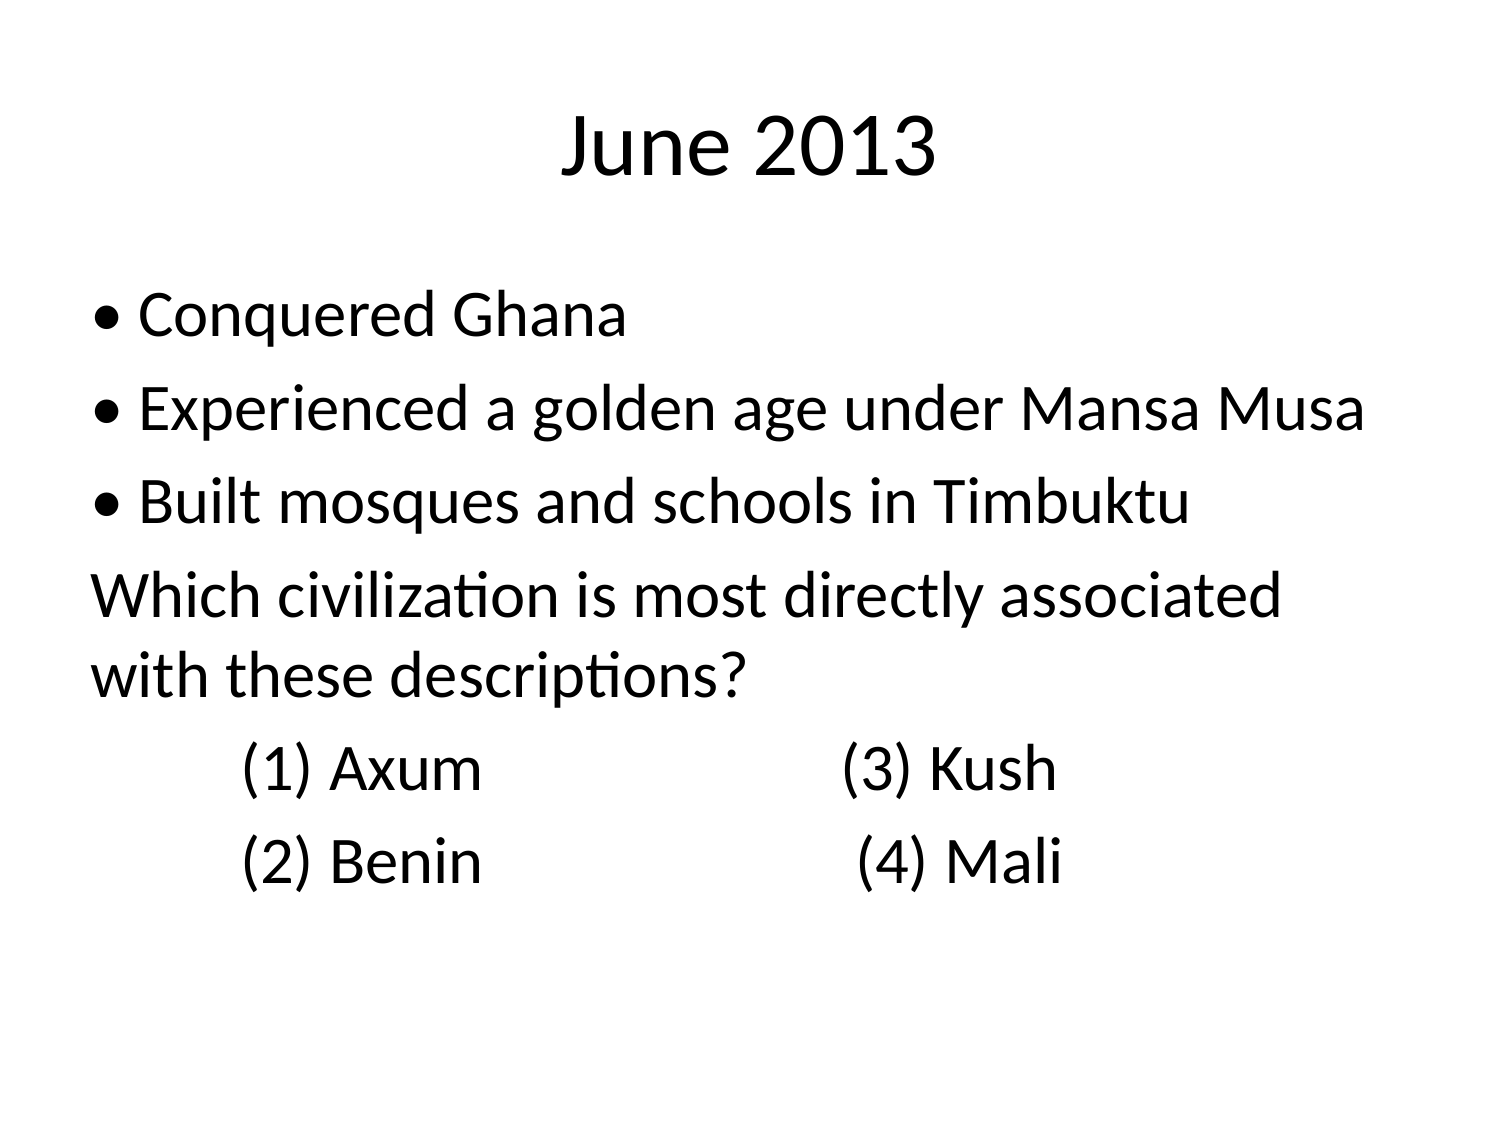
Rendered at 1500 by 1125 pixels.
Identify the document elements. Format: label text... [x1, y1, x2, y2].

list • Conquered Ghana • Experienced a golden age under Mansa Musa • Built mosques and schools in Timbuktu Which civilization is most directly associated with these descriptions? (1) Axum (3) Kush (2) Benin (4) Mali [75, 262, 1425, 1005]
title June 2013 [75, 45, 1425, 233]
